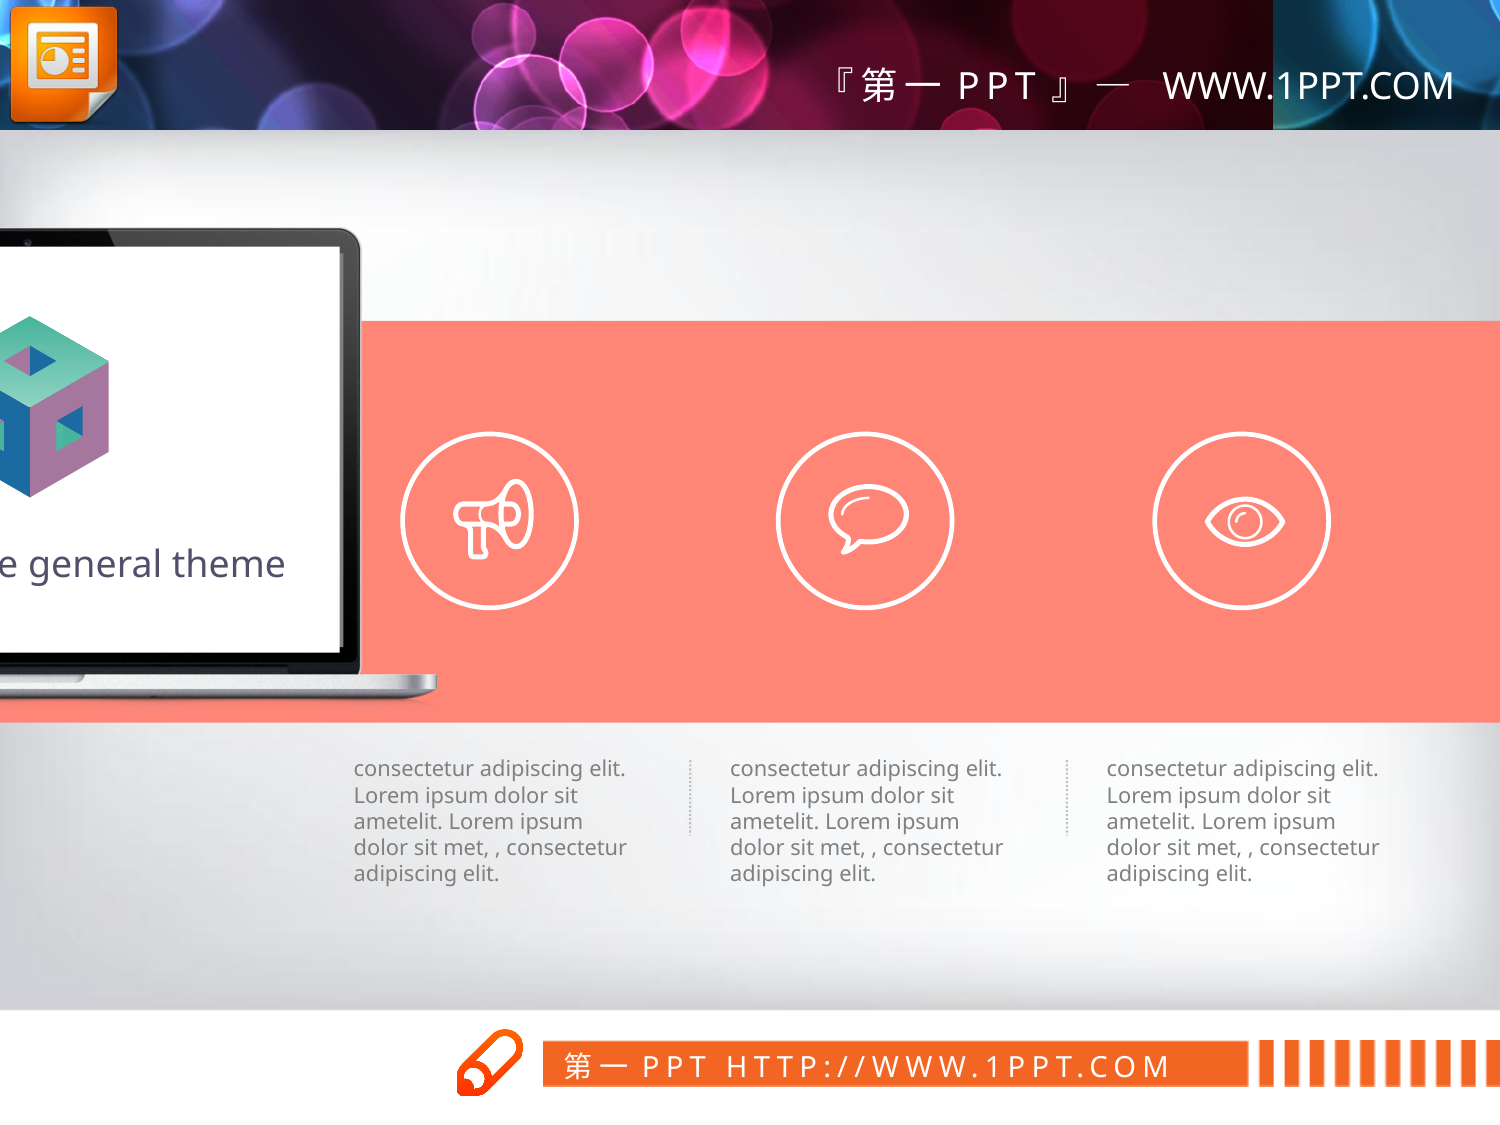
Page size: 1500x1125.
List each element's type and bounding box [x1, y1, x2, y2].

picture [0, 723, 1500, 1012]
text_box [0, 227, 438, 723]
picture [1030, 723, 1091, 797]
picture [0, 0, 1500, 320]
text_box [338, 433, 653, 896]
text_box [442, 320, 1500, 723]
picture [653, 723, 715, 797]
picture [543, 1040, 1500, 1087]
text_box [715, 433, 1030, 896]
text_box [1091, 433, 1406, 896]
